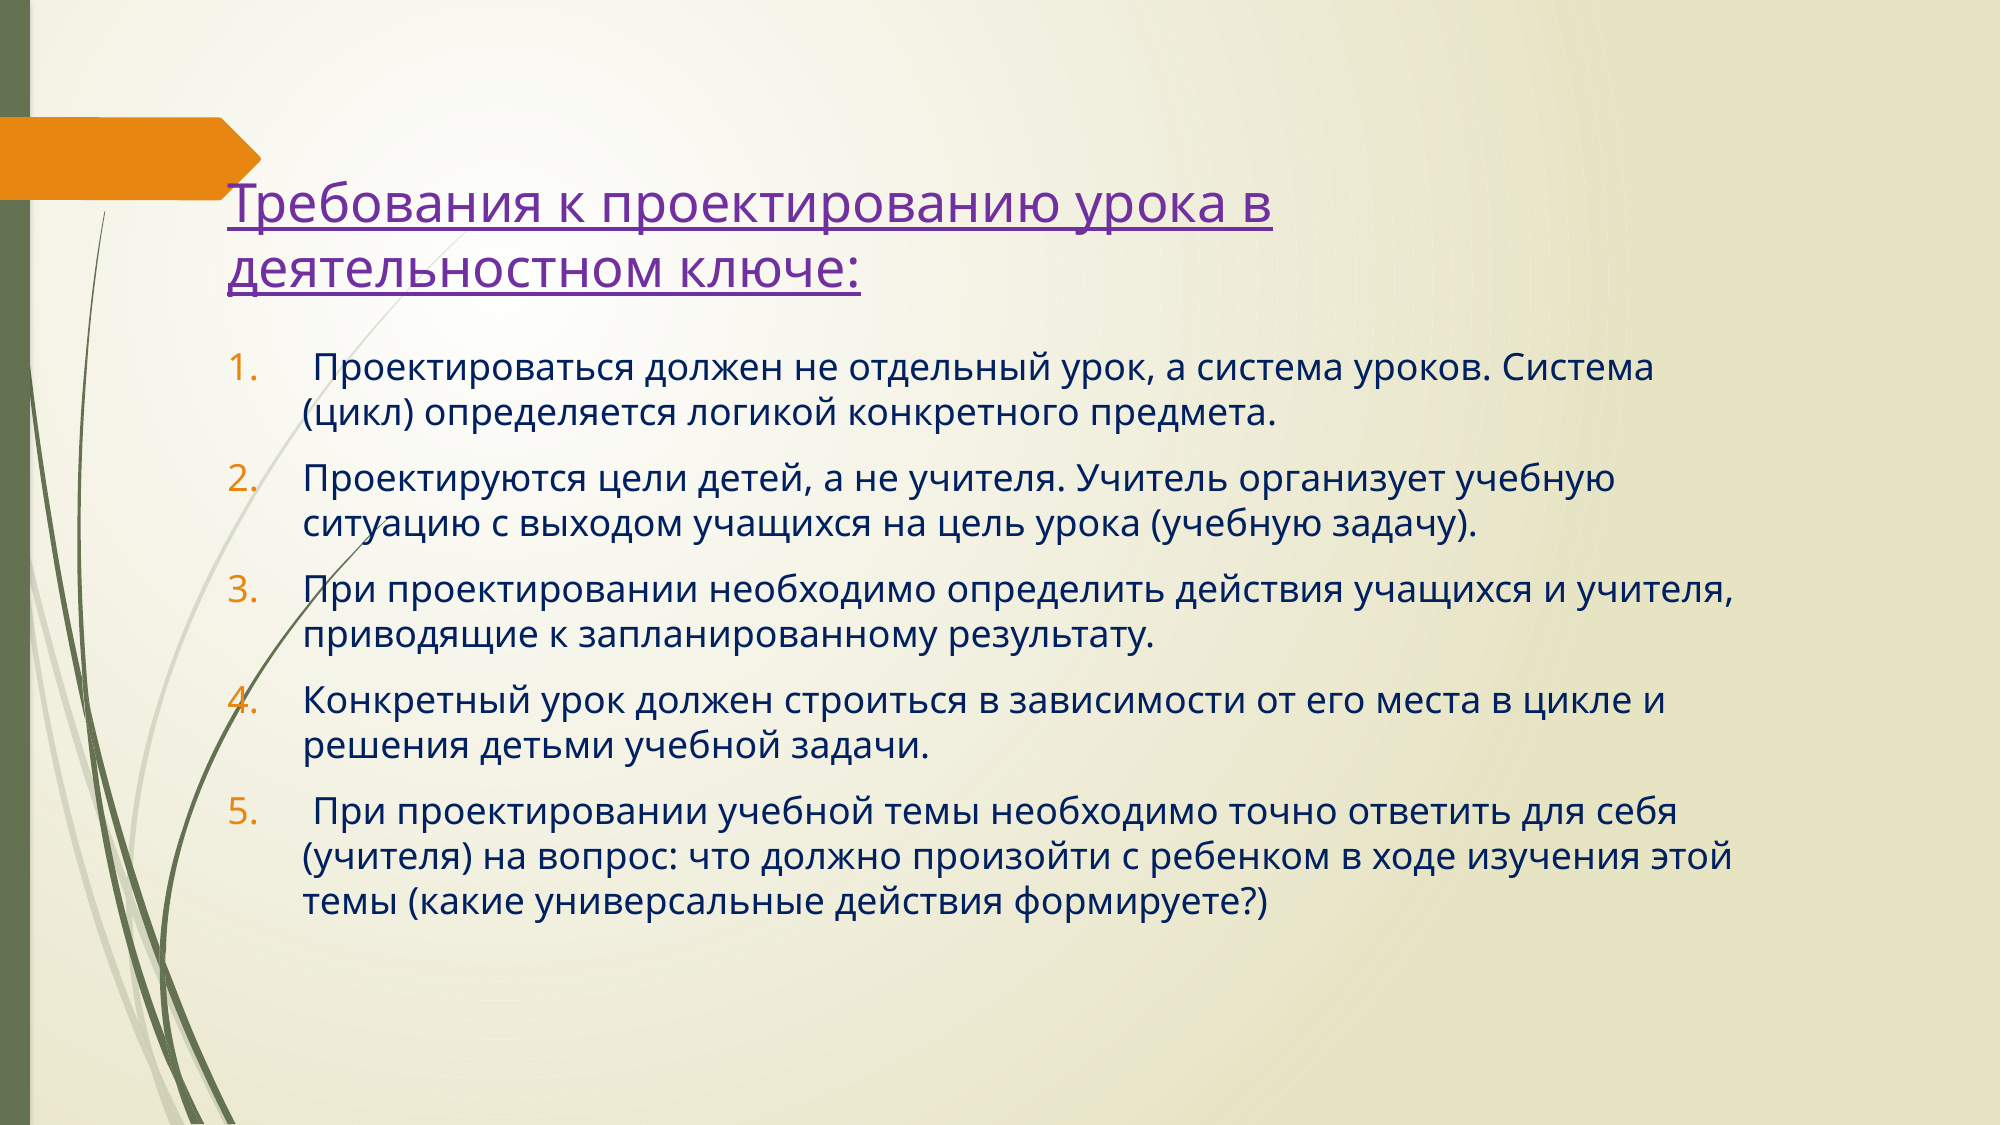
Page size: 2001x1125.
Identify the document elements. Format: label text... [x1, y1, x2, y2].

list Проектироваться должен не отдельный урок, а система уроков. Система (цикл) определяется логикой конкретного предмета. Проектируются цели детей, а не учителя. Учитель организует учебную ситуацию с выходом учащихся на цель урока (учебную задачу). При проектировании необходимо определить действия учащихся и учителя, приводящие к запланированному результату. Конкретный урок должен строиться в зависимости от его места в цикле и решения детьми учебной задачи. При проектировании учебной темы необходимо точно ответить для себя (учителя) на вопрос: что должно произойти с ребенком в ходе изучения этой темы (какие универсальные действия формируете?) [212, 335, 1788, 964]
title Требования к проектированию урока в деятельностном ключе: [212, 161, 1693, 308]
